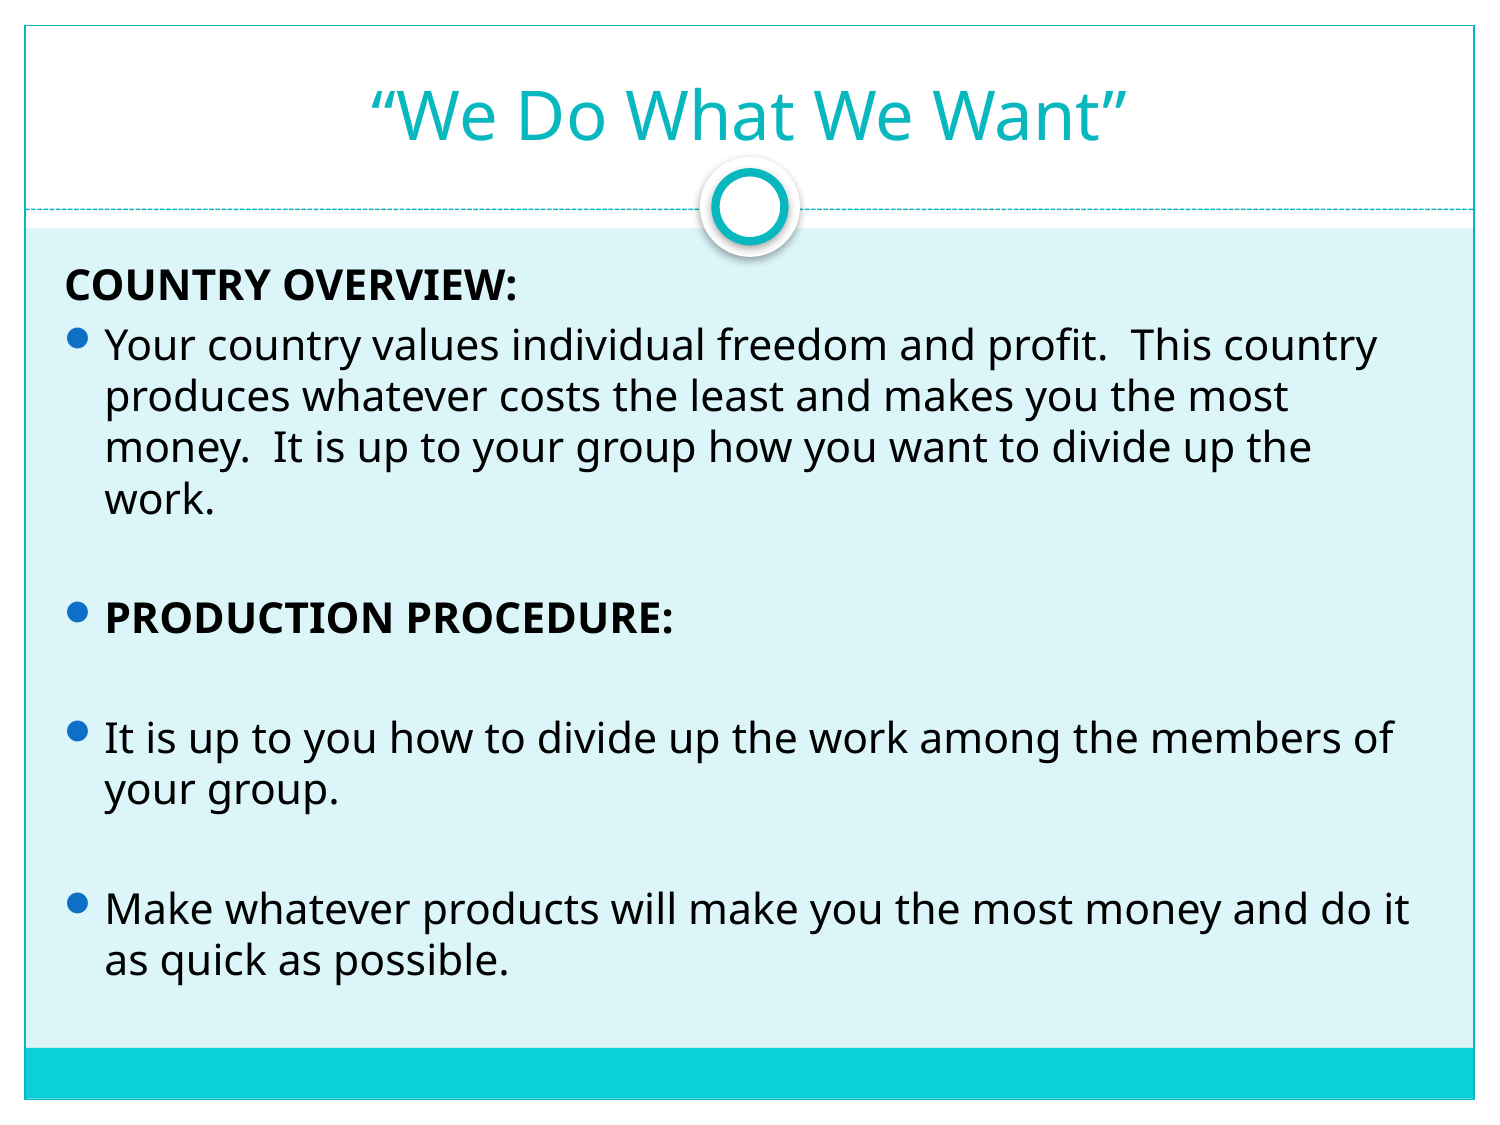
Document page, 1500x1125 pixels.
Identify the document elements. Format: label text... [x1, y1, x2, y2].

list COUNTRY OVERVIEW: Your country values individual freedom and profit. This country produces whatever costs the least and makes you the most money. It is up to your group how you want to divide up the work. PRODUCTION PROCEDURE: It is up to you how to divide up the work among the members of your group. Make whatever products will make you the most money and do it as quick as possible. [49, 250, 1445, 1001]
title “We Do What We Want” [49, 37, 1450, 162]
